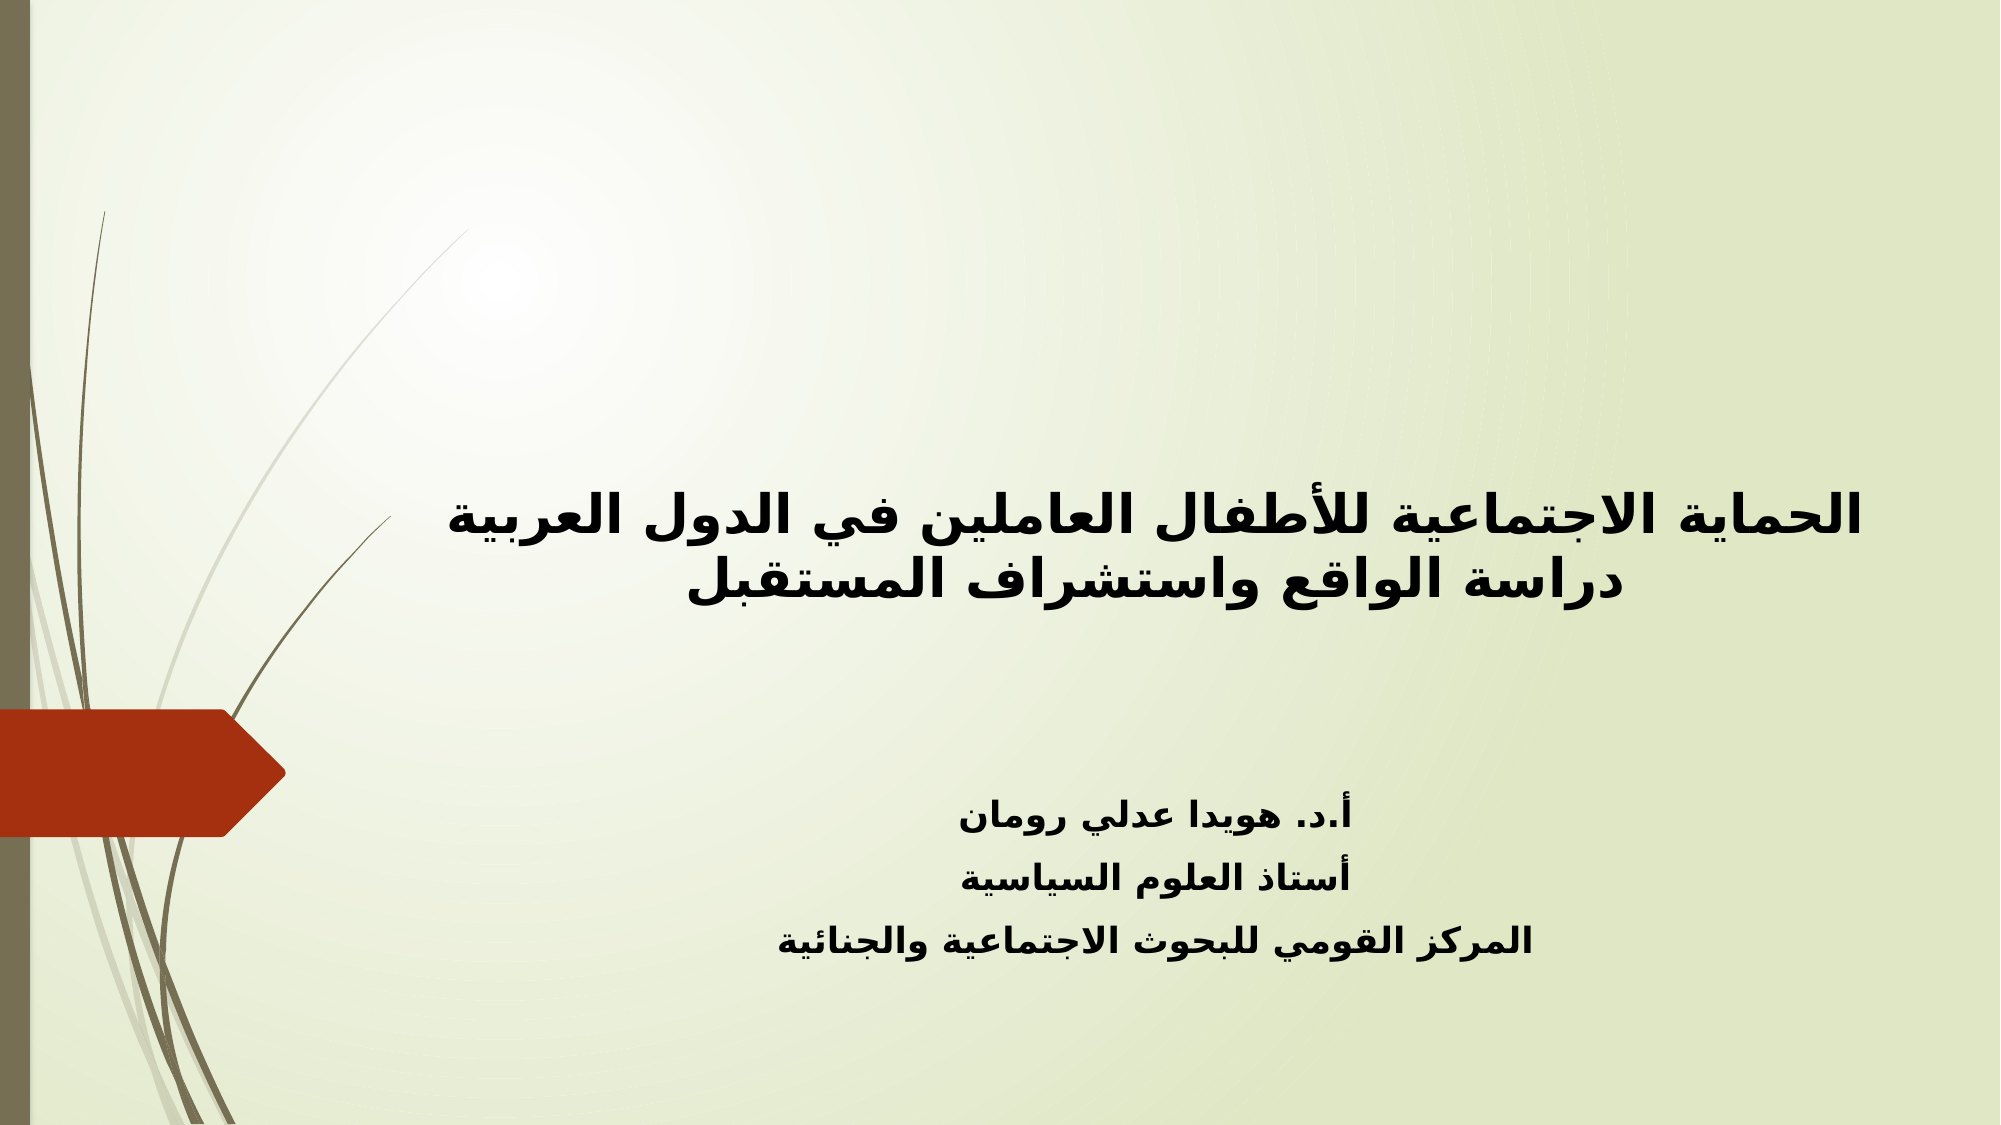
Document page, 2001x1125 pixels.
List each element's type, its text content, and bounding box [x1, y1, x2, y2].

subtitle أ.د. هويدا عدلي رومان أستاذ العلوم السياسية المركز القومي للبحوث الاجتماعية والجنائية [424, 783, 1888, 969]
title الحماية الاجتماعية للأطفال العاملين في الدول العربية دراسة الواقع واستشراف المستقبل [424, 412, 1888, 783]
